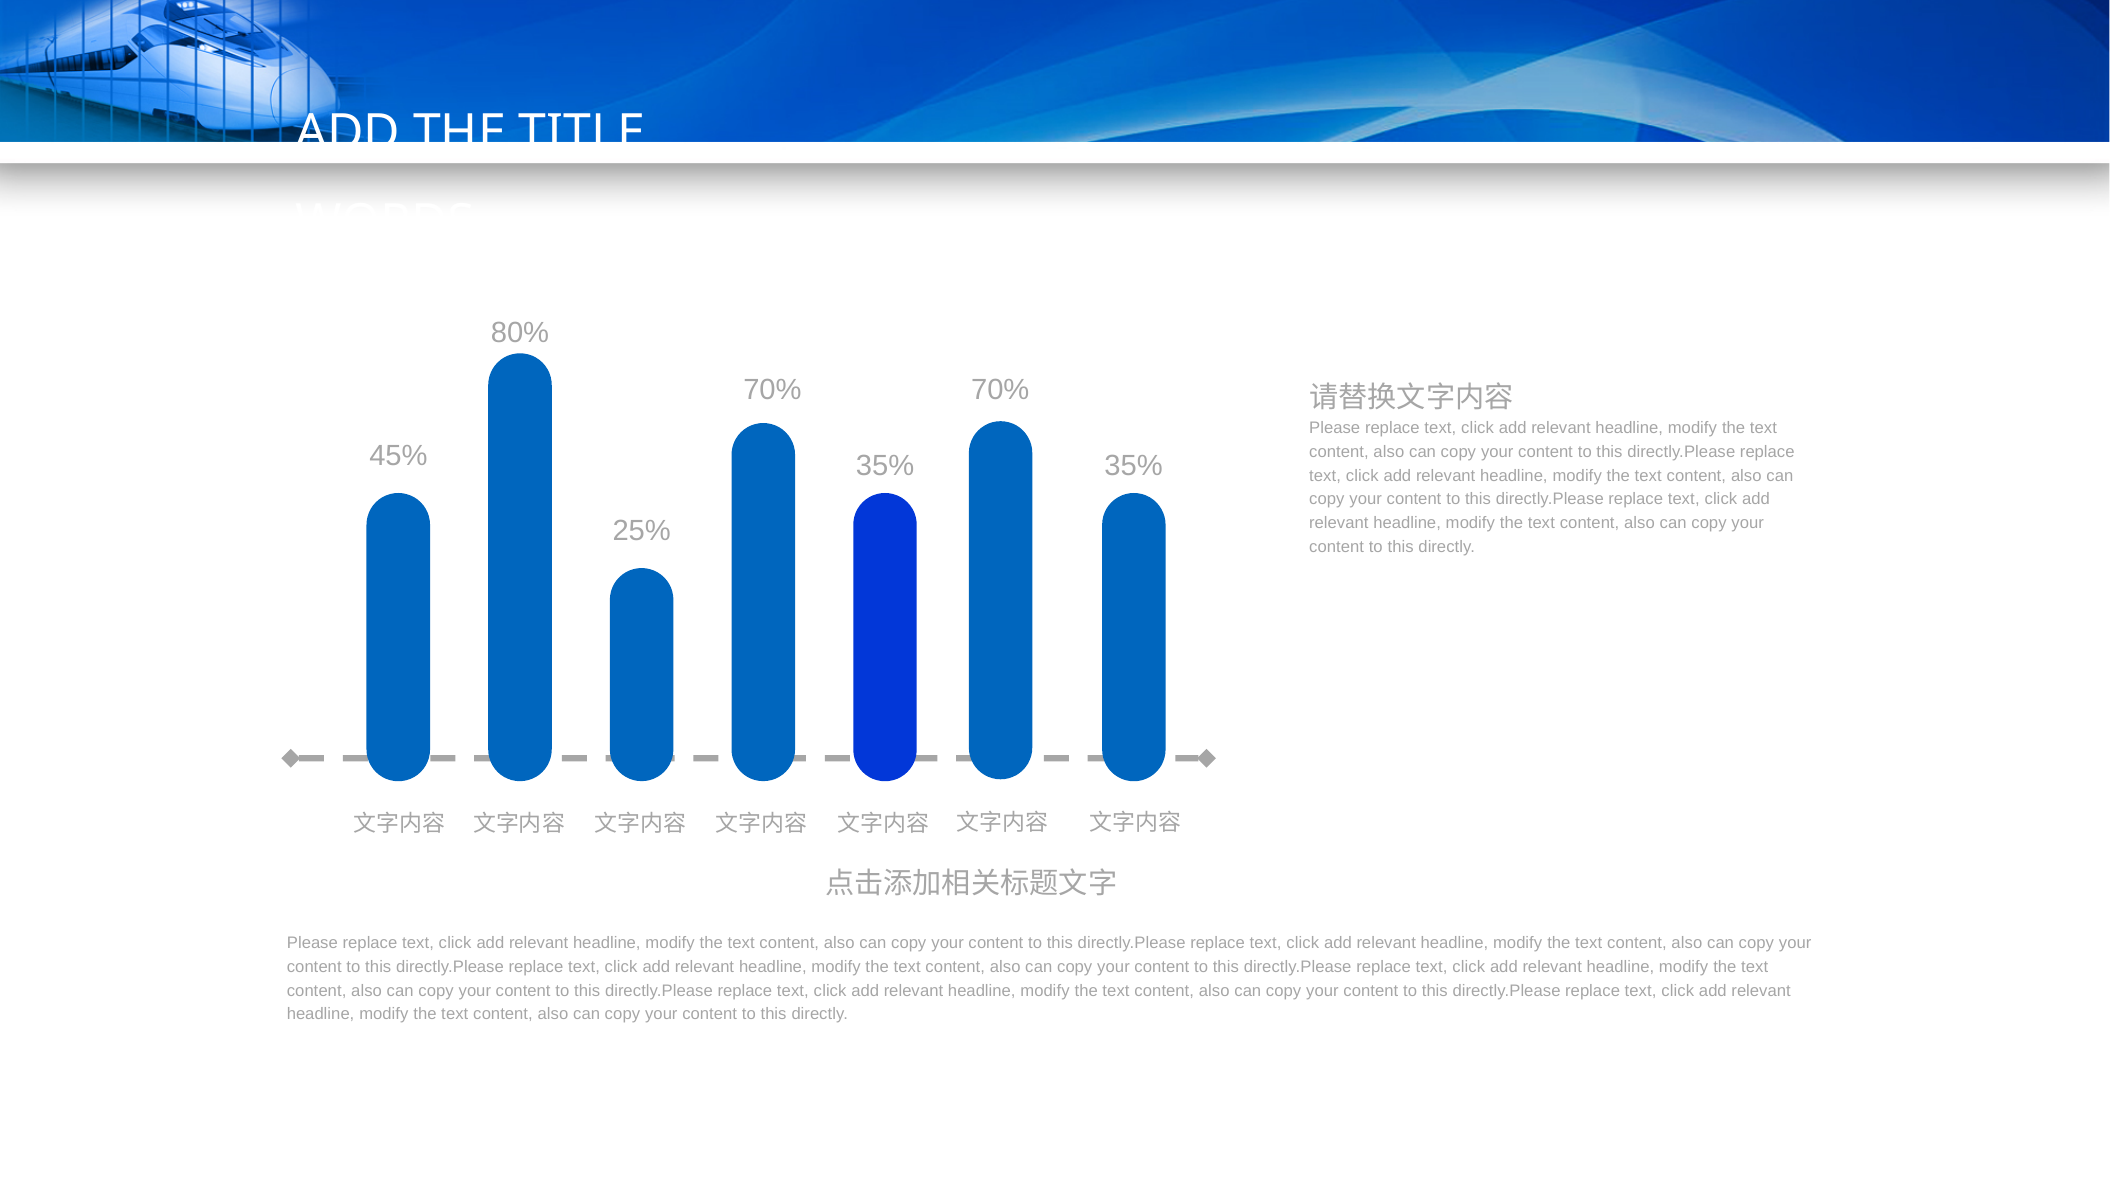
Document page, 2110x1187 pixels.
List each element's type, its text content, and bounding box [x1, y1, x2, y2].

text_box [609, 568, 674, 782]
text_box [1102, 492, 1166, 782]
text_box 45% [361, 423, 436, 477]
text_box [284, 752, 303, 765]
text_box 文字内容 [934, 804, 1067, 834]
text_box 35% [848, 433, 922, 487]
text_box 文字内容 [330, 804, 469, 835]
text_box [366, 492, 431, 782]
text_box [968, 421, 1033, 780]
text_box 点击添加相关标题文字 [825, 856, 1129, 899]
text_box 文字内容 [571, 804, 692, 835]
text_box ADD THE TITLE WORDS [280, 61, 813, 257]
text_box [1198, 752, 1213, 765]
text_box 请替换文字内容 [1309, 370, 1550, 413]
text_box 80% [483, 300, 557, 355]
text_box 70% [963, 357, 1038, 411]
text_box 文字内容 [1067, 804, 1205, 834]
text_box 25% [605, 499, 679, 553]
text_box 70% [735, 358, 810, 412]
picture [0, 0, 2110, 1187]
text_box [853, 492, 917, 782]
text_box 35% [1096, 433, 1171, 487]
text_box Please replace text, click add relevant headline, modify the text content, also can copy your content to this directly.Please replace text, click add relevant headline, modify the text content, also can copy your content to this directly.Please replace text, click add relevant headline, modify the text content, also can copy your content to this directly.Please replace text, click add relevant headline, modify the text content, also can copy your content to this directly.Please replace text, click add relevant headline, modify the text content, also can copy your content to this directly.Please replace text, click add relevant headline, modify the text content, also can copy your content to this directly. [286, 927, 1823, 1024]
text_box 文字内容 [692, 804, 815, 835]
text_box 文字内容 [469, 804, 571, 835]
text_box [731, 423, 796, 782]
text_box [488, 353, 552, 782]
text_box 文字内容 [815, 804, 953, 835]
text_box Please replace text, click add relevant headline, modify the text content, also can copy your content to this directly.Please replace text, click add relevant headline, modify the text content, also can copy your content to this directly.Please replace text, click add relevant headline, modify the text content, also can copy your content to this directly. [1309, 412, 1822, 557]
